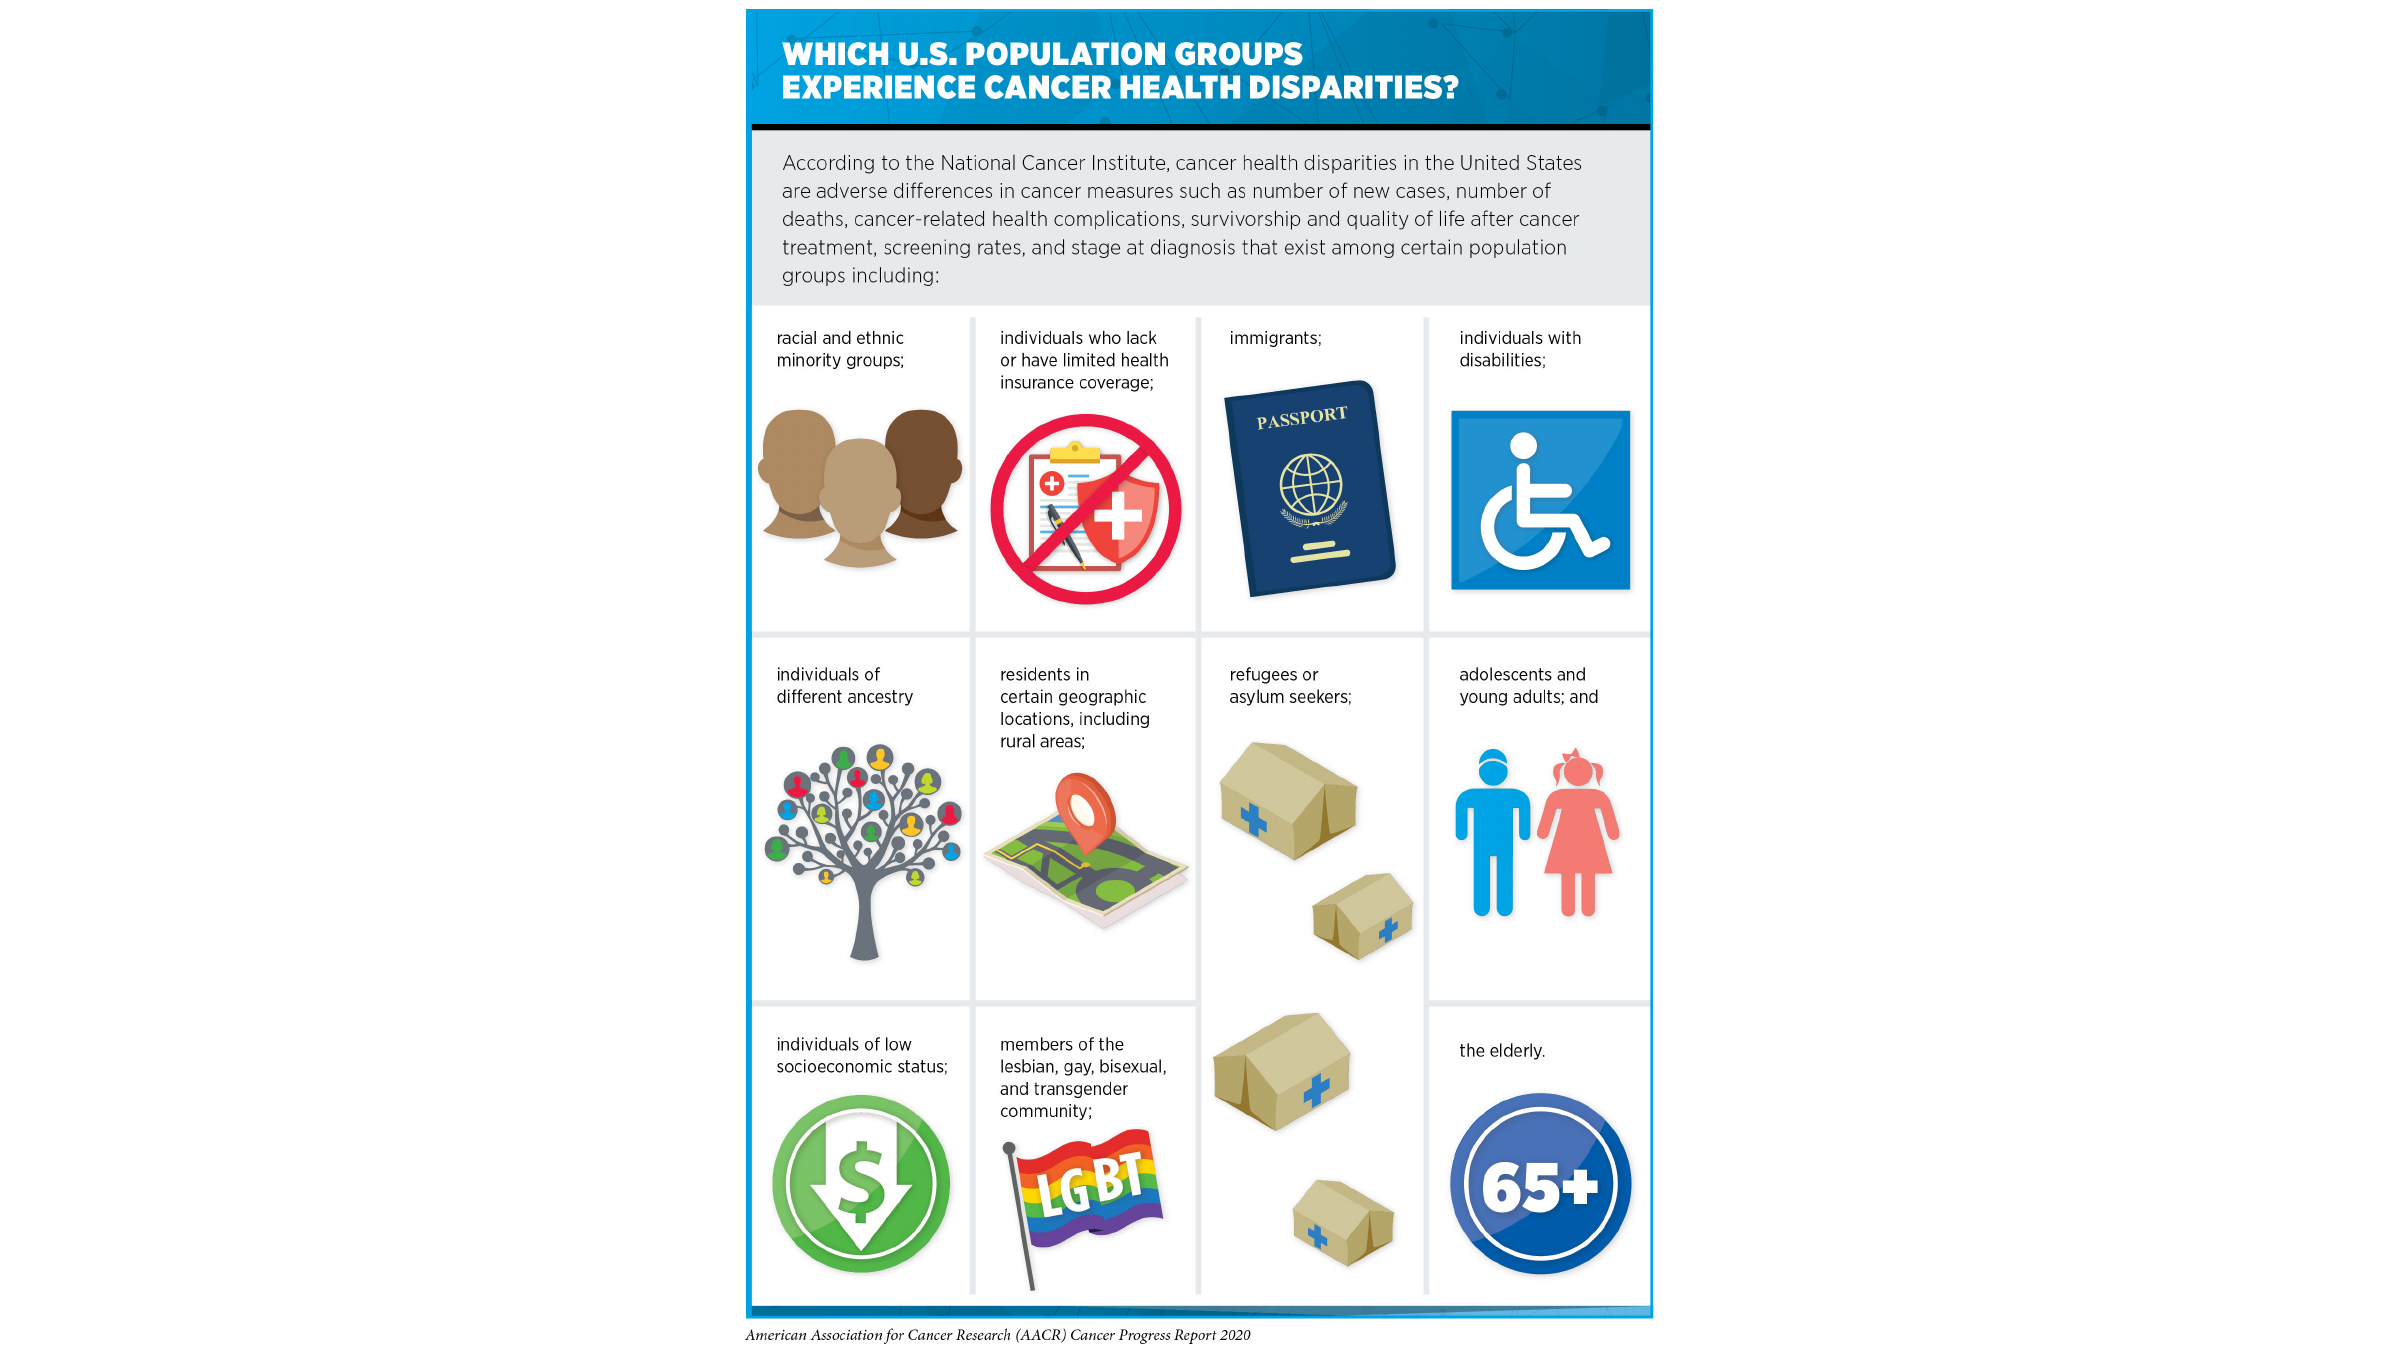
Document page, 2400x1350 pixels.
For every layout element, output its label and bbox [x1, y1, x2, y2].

picture [736, 0, 1664, 1350]
